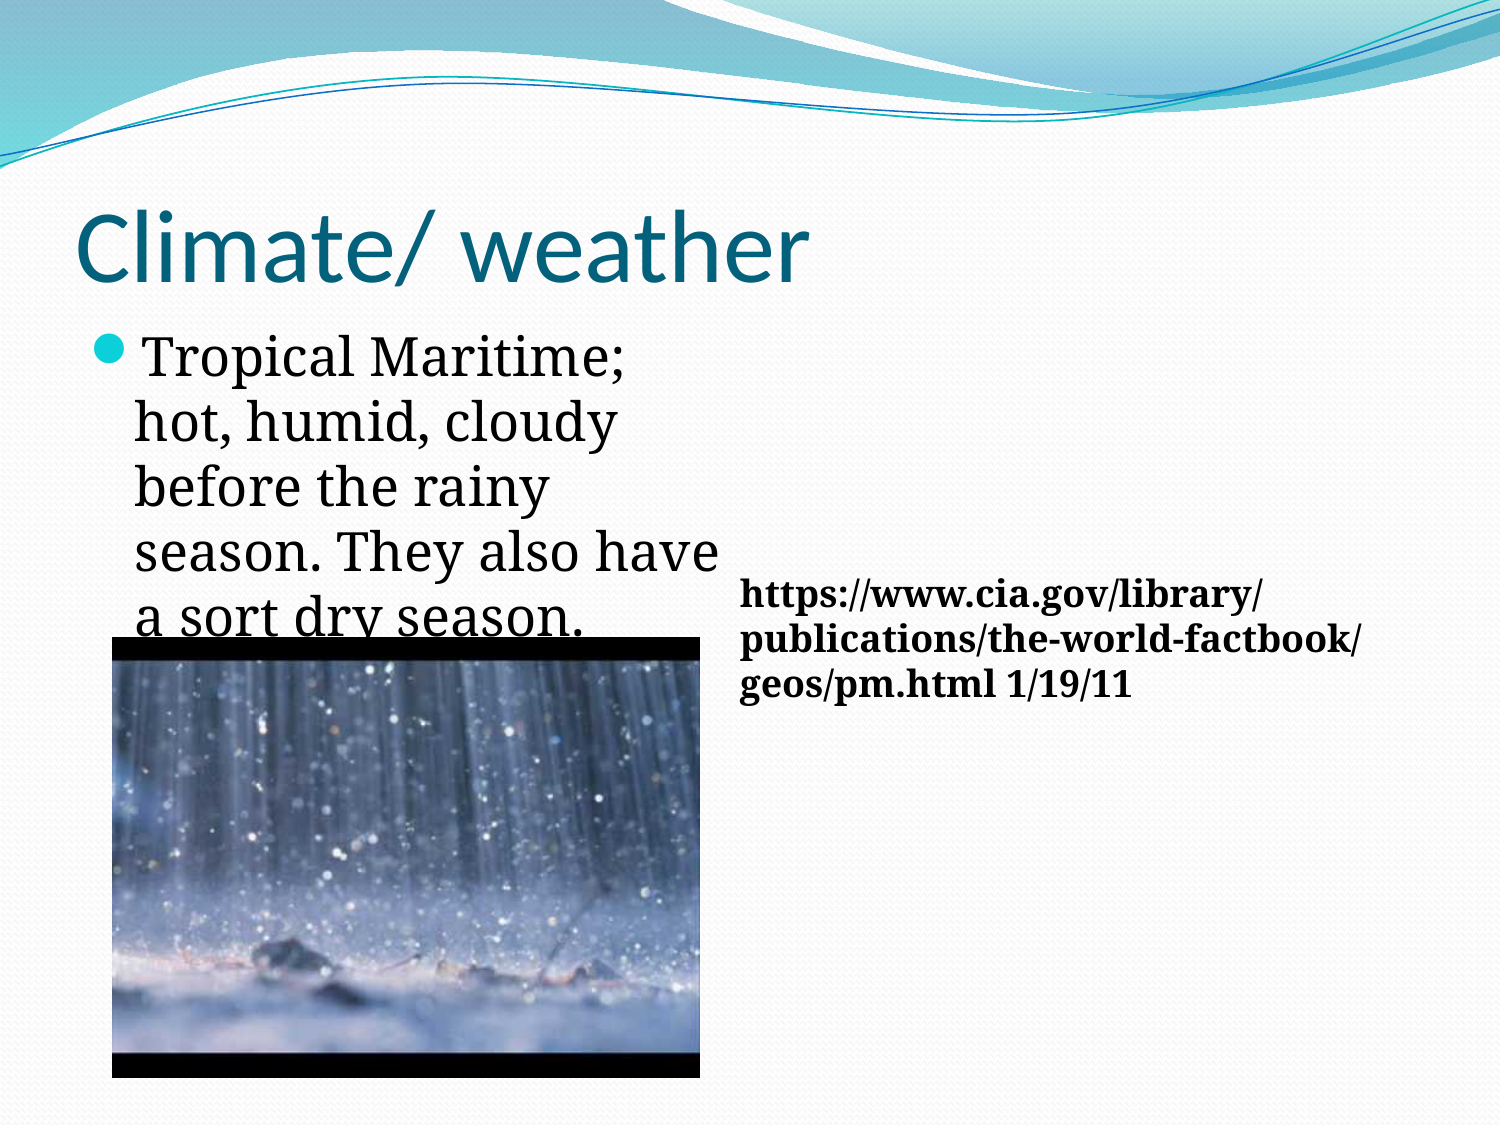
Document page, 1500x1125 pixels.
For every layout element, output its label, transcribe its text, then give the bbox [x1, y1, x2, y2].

list Tropical Maritime; hot, humid, cloudy before the rainy season. They also have a sort dry season. [75, 314, 738, 1043]
text_box https://www.cia.gov/library/publications/the-world-factbook/geos/pm.html 1/19/11 [725, 562, 1450, 713]
title Climate/ weather [75, 115, 1425, 303]
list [112, 637, 701, 1079]
